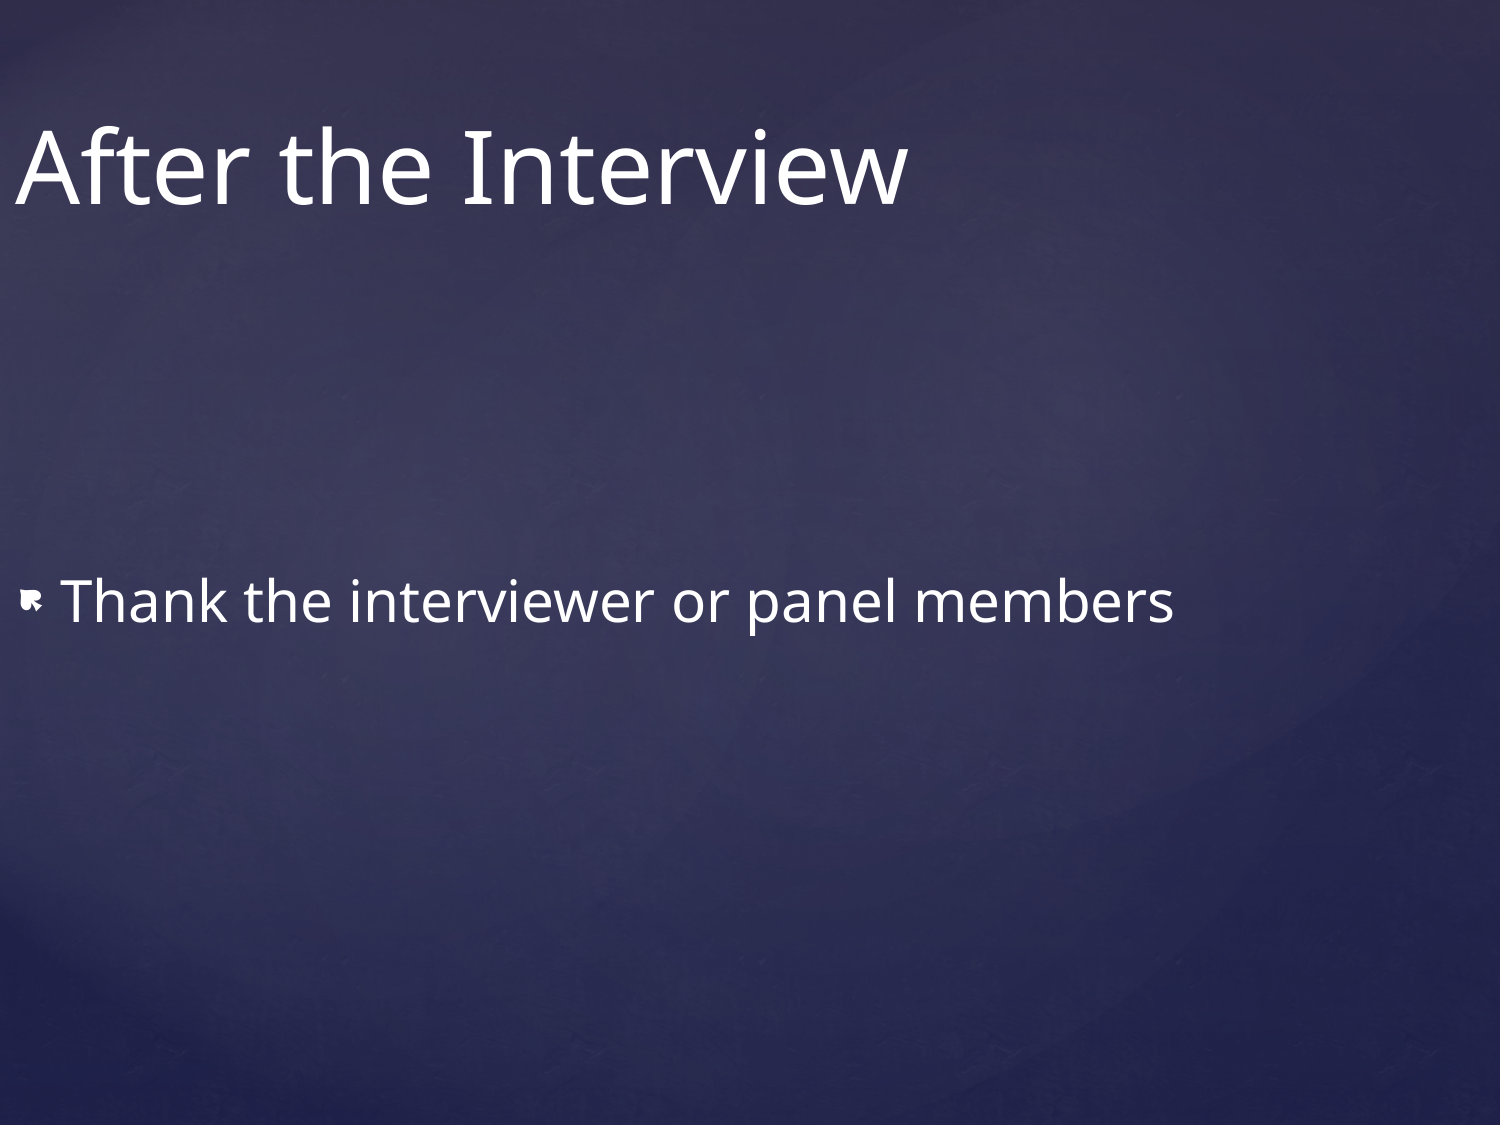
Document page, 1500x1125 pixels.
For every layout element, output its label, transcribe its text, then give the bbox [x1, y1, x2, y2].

list Thank the interviewer or panel members [0, 282, 1350, 1075]
title After the Interview [0, 20, 1238, 233]
